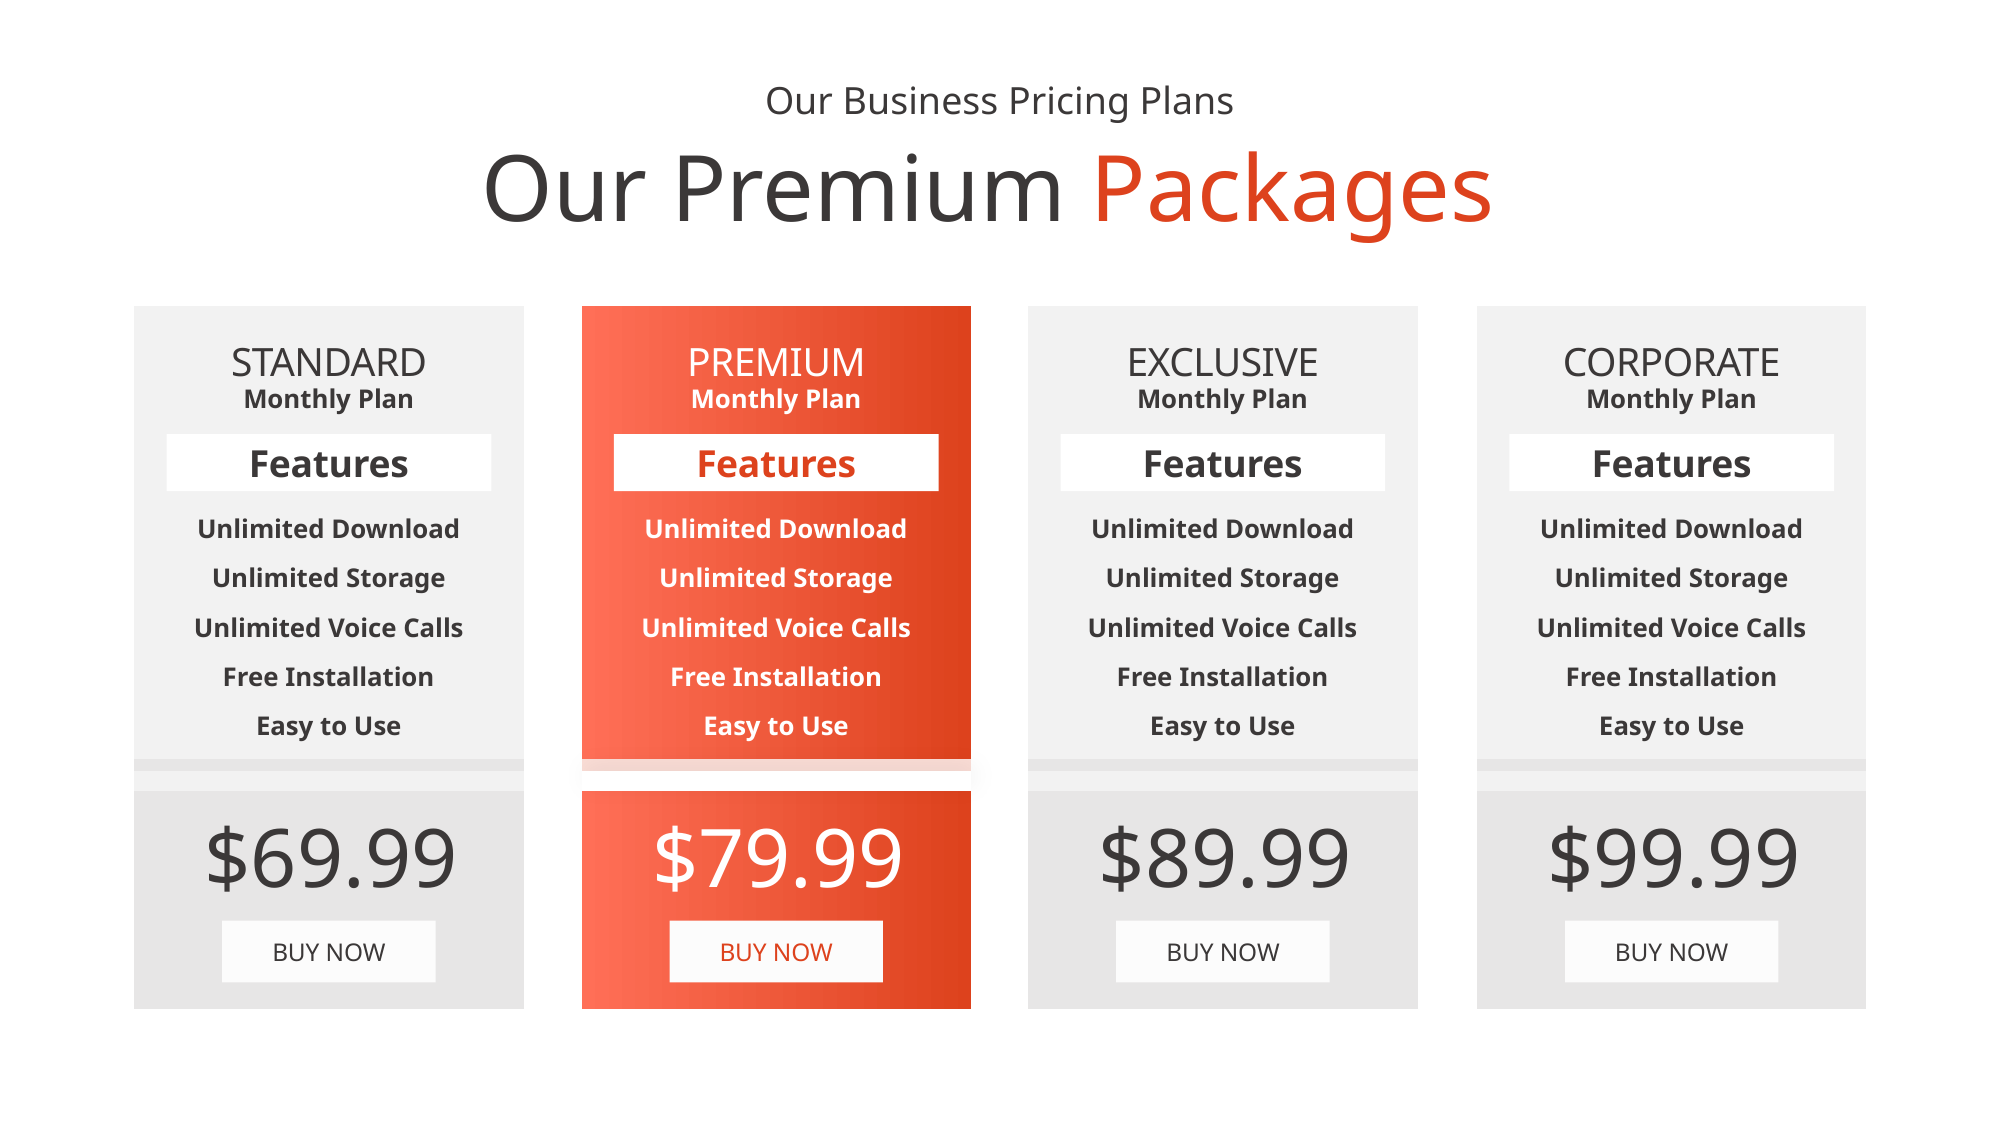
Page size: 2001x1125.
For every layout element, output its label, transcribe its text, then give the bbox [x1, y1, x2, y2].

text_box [581, 306, 972, 1009]
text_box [1476, 306, 1867, 1009]
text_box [1028, 306, 1418, 1009]
text_box Our Premium Packages [389, 122, 1611, 248]
text_box Our Business Pricing Plans [718, 70, 1282, 130]
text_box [134, 306, 524, 1009]
